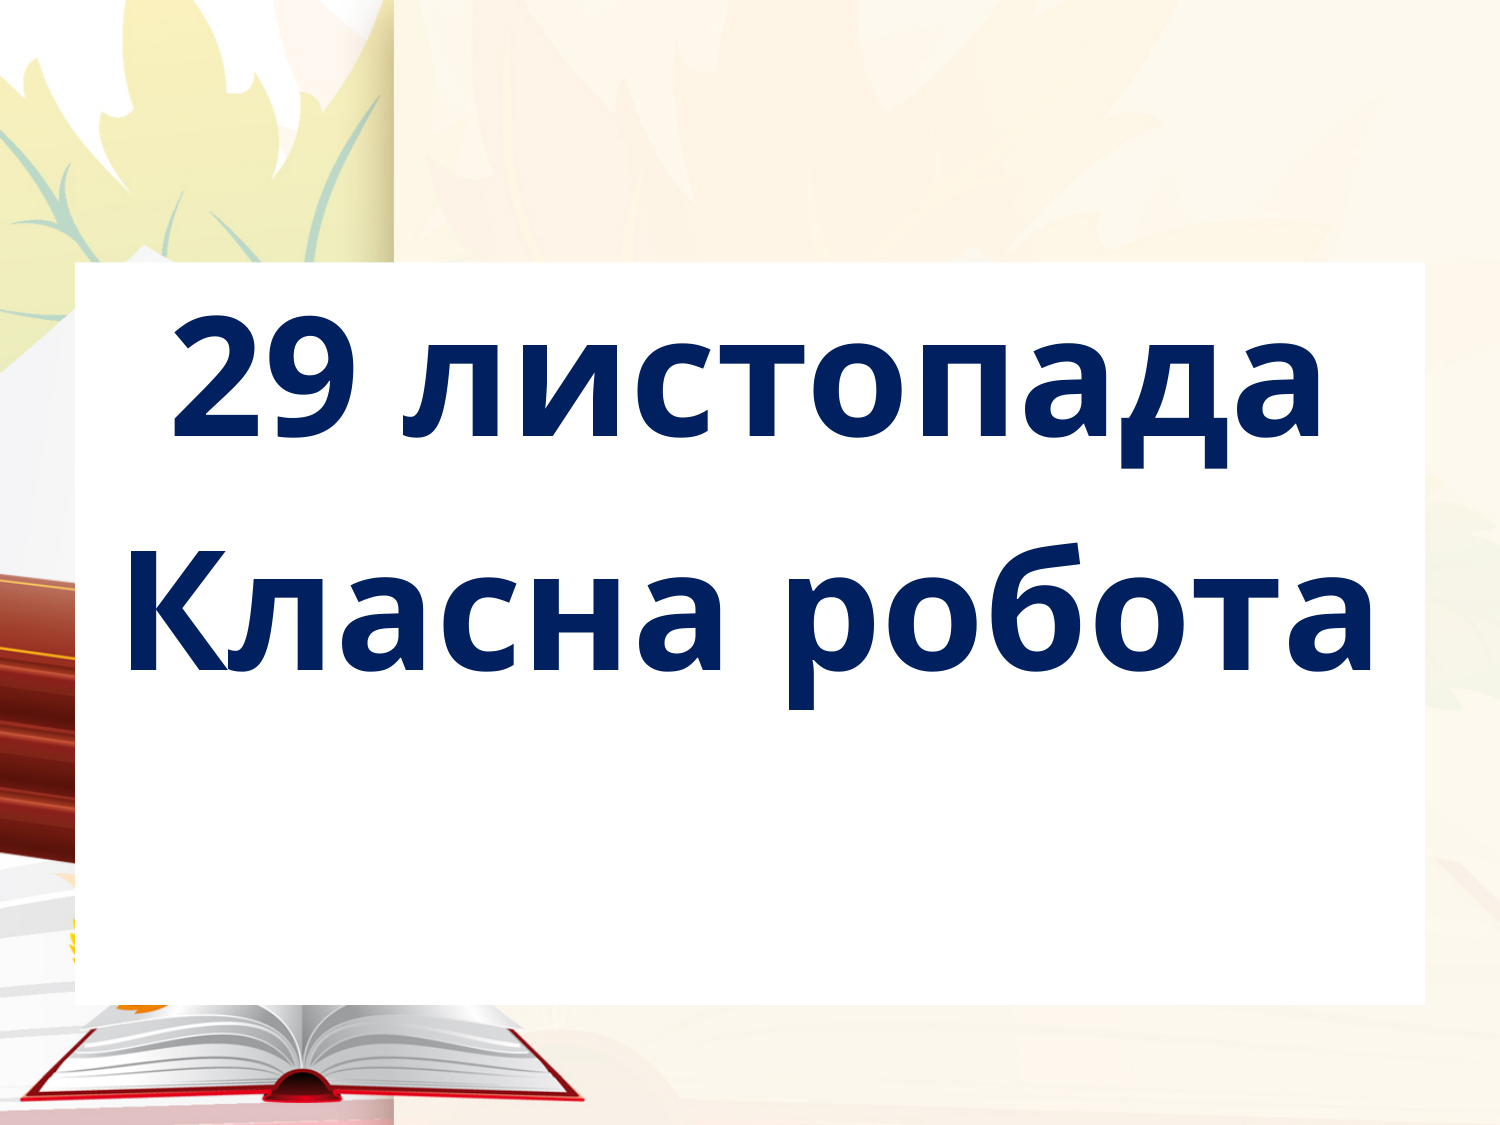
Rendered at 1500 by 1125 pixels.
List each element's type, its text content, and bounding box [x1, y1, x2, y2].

list 29 листопада Класна робота [75, 262, 1425, 1005]
picture [0, 0, 1500, 1125]
